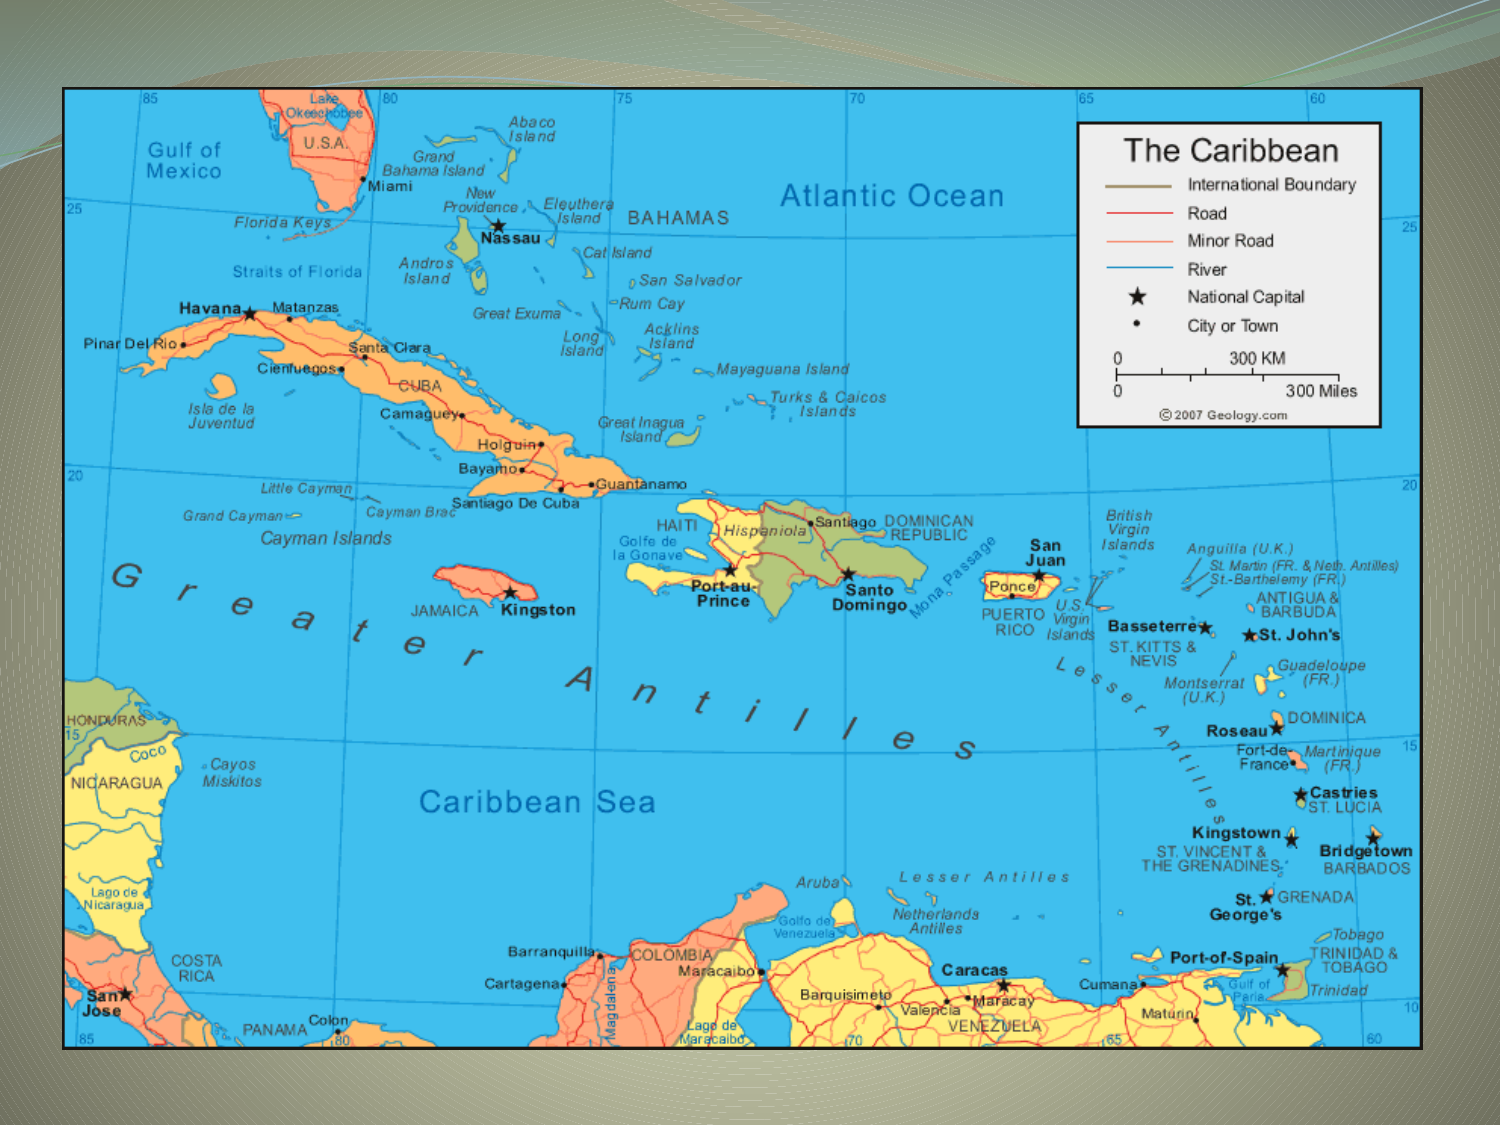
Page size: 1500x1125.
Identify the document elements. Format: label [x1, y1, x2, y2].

list [62, 87, 1423, 1051]
